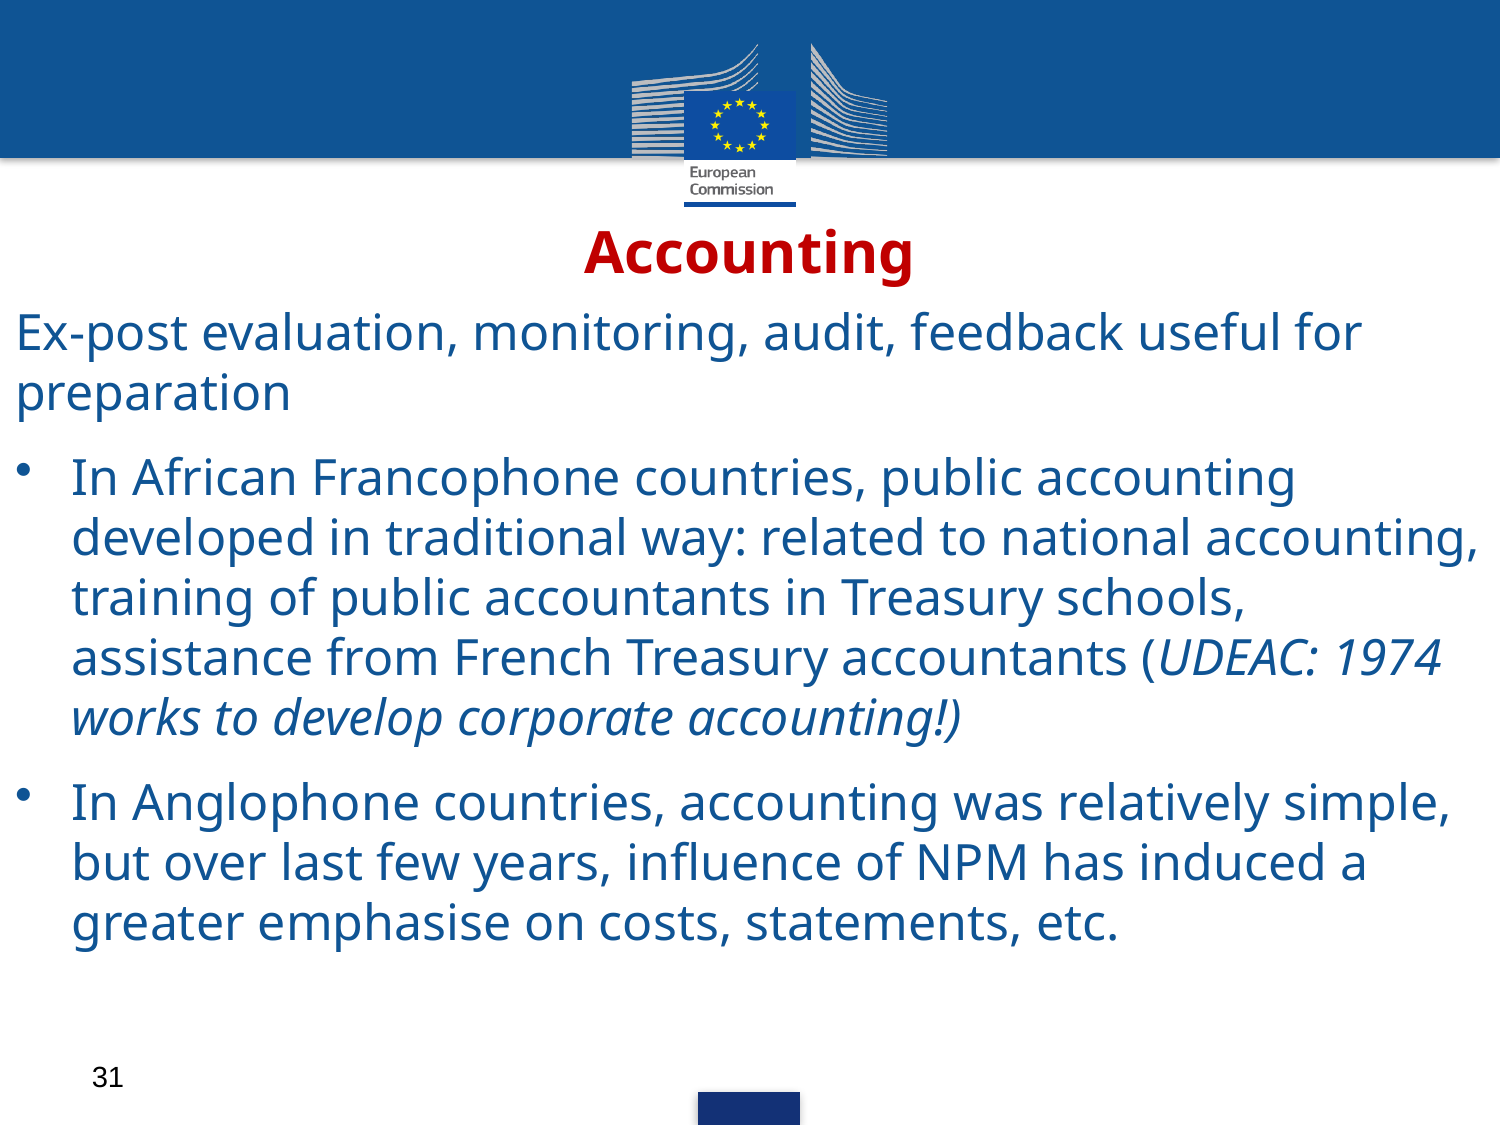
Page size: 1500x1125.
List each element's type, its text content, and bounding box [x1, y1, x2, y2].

title Accounting [53, 184, 1447, 292]
slide_number 31 [76, 1022, 553, 1102]
list Ex-post evaluation, monitoring, audit, feedback useful for preparation In African Francophone countries, public accounting developed in traditional way: related to national accounting, training of public accountants in Treasury schools, assistance from French Treasury accountants (UDEAC: 1974 works to develop corporate accounting!) In Anglophone countries, accounting was relatively simple, but over last few years, influence of NPM has induced a greater emphasise on costs, statements, etc. [0, 292, 1500, 1047]
